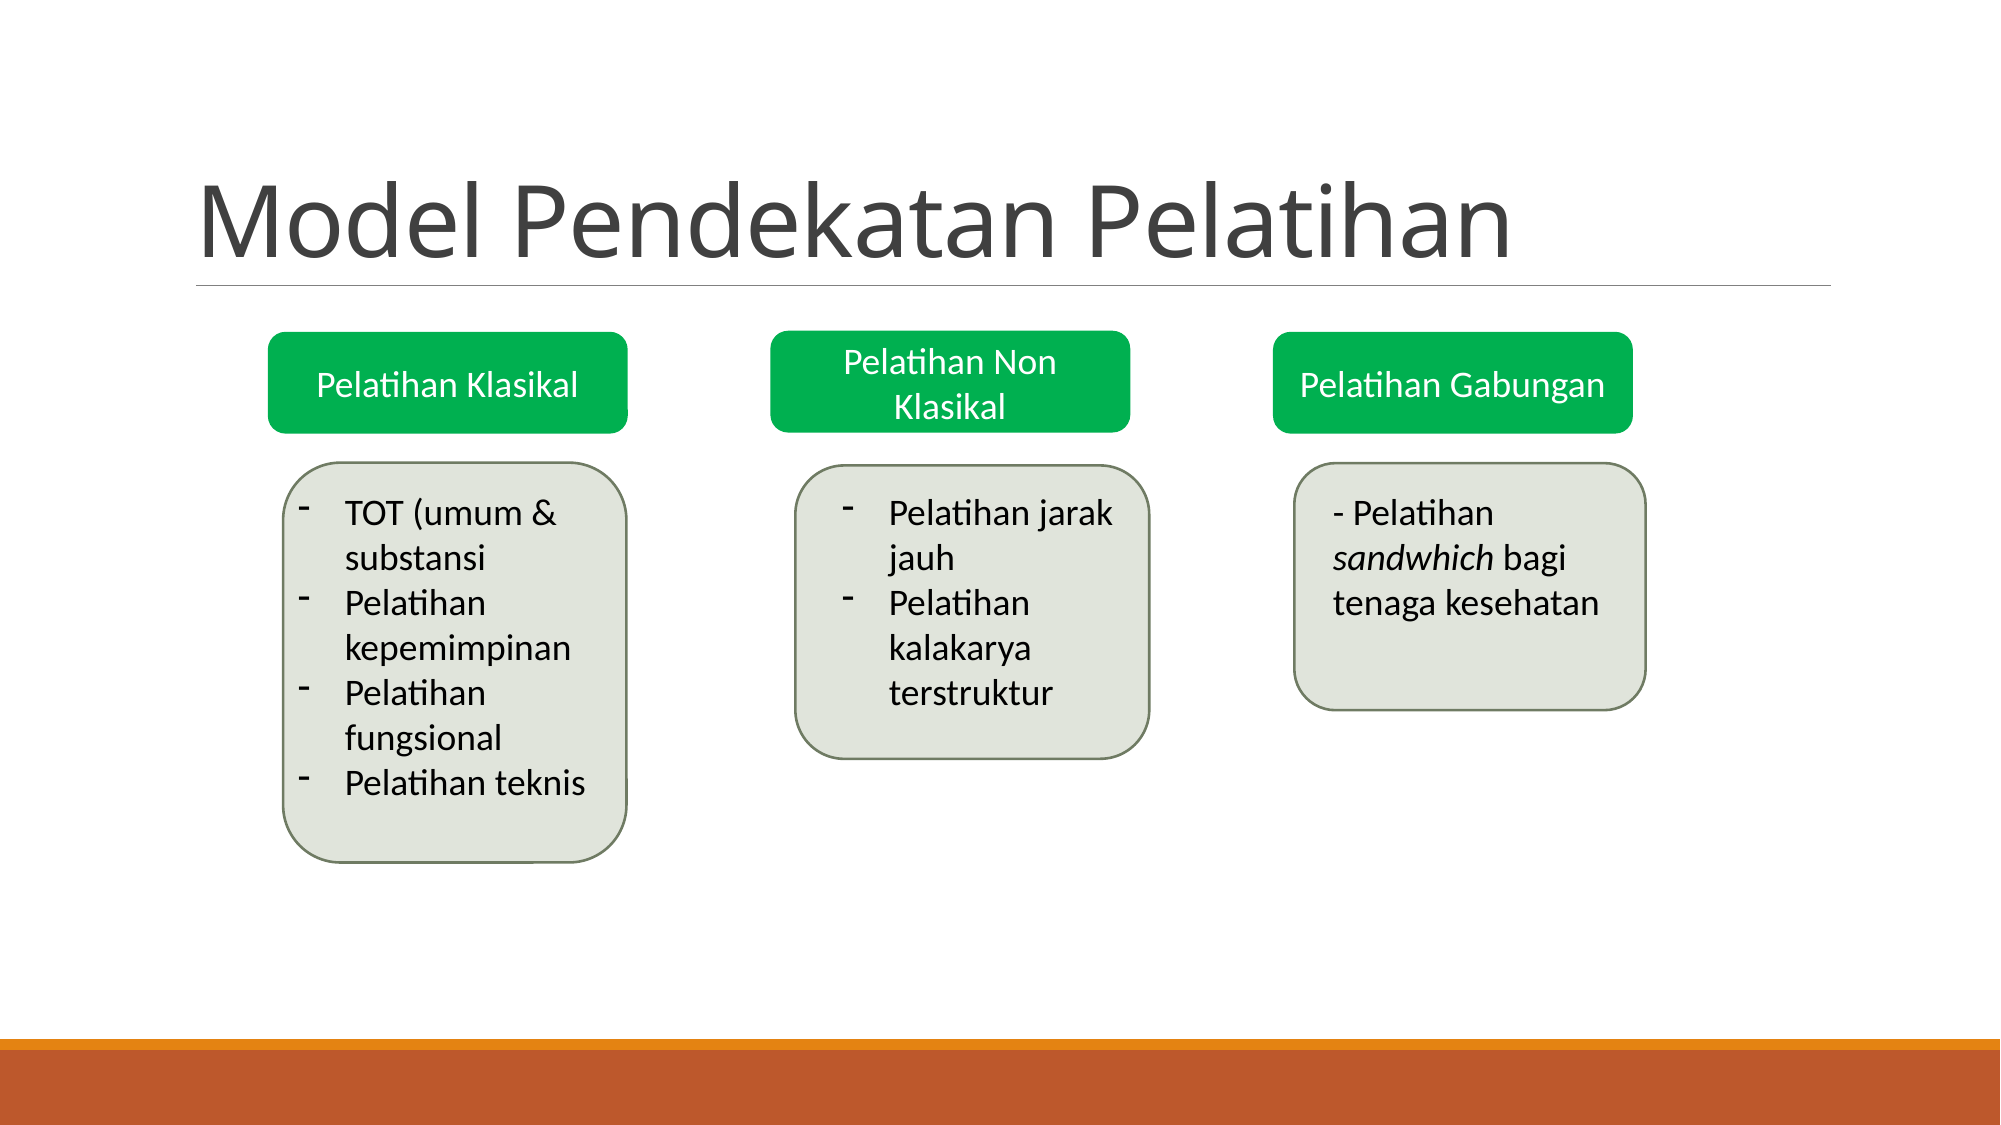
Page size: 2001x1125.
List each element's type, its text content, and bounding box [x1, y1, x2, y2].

text_box [1293, 461, 1647, 712]
text_box Pelatihan Gabungan [1272, 331, 1633, 434]
text_box Pelatihan jarak jauh Pelatihan kalakarya terstruktur [827, 480, 1129, 721]
text_box Pelatihan Non Klasikal [770, 330, 1131, 433]
text_box TOT (umum & substansi Pelatihan kepemimpinan Pelatihan fungsional Pelatihan teknis [283, 480, 627, 811]
text_box [281, 508, 628, 864]
text_box [297, 461, 612, 480]
text_box Pelatihan Klasikal [267, 331, 628, 434]
title Model Pendekatan Pelatihan [180, 47, 1830, 285]
list [180, 302, 1830, 963]
text_box [794, 464, 1151, 761]
text_box - Pelatihan sandwhich bagi tenaga kesehatan [1318, 480, 1632, 631]
